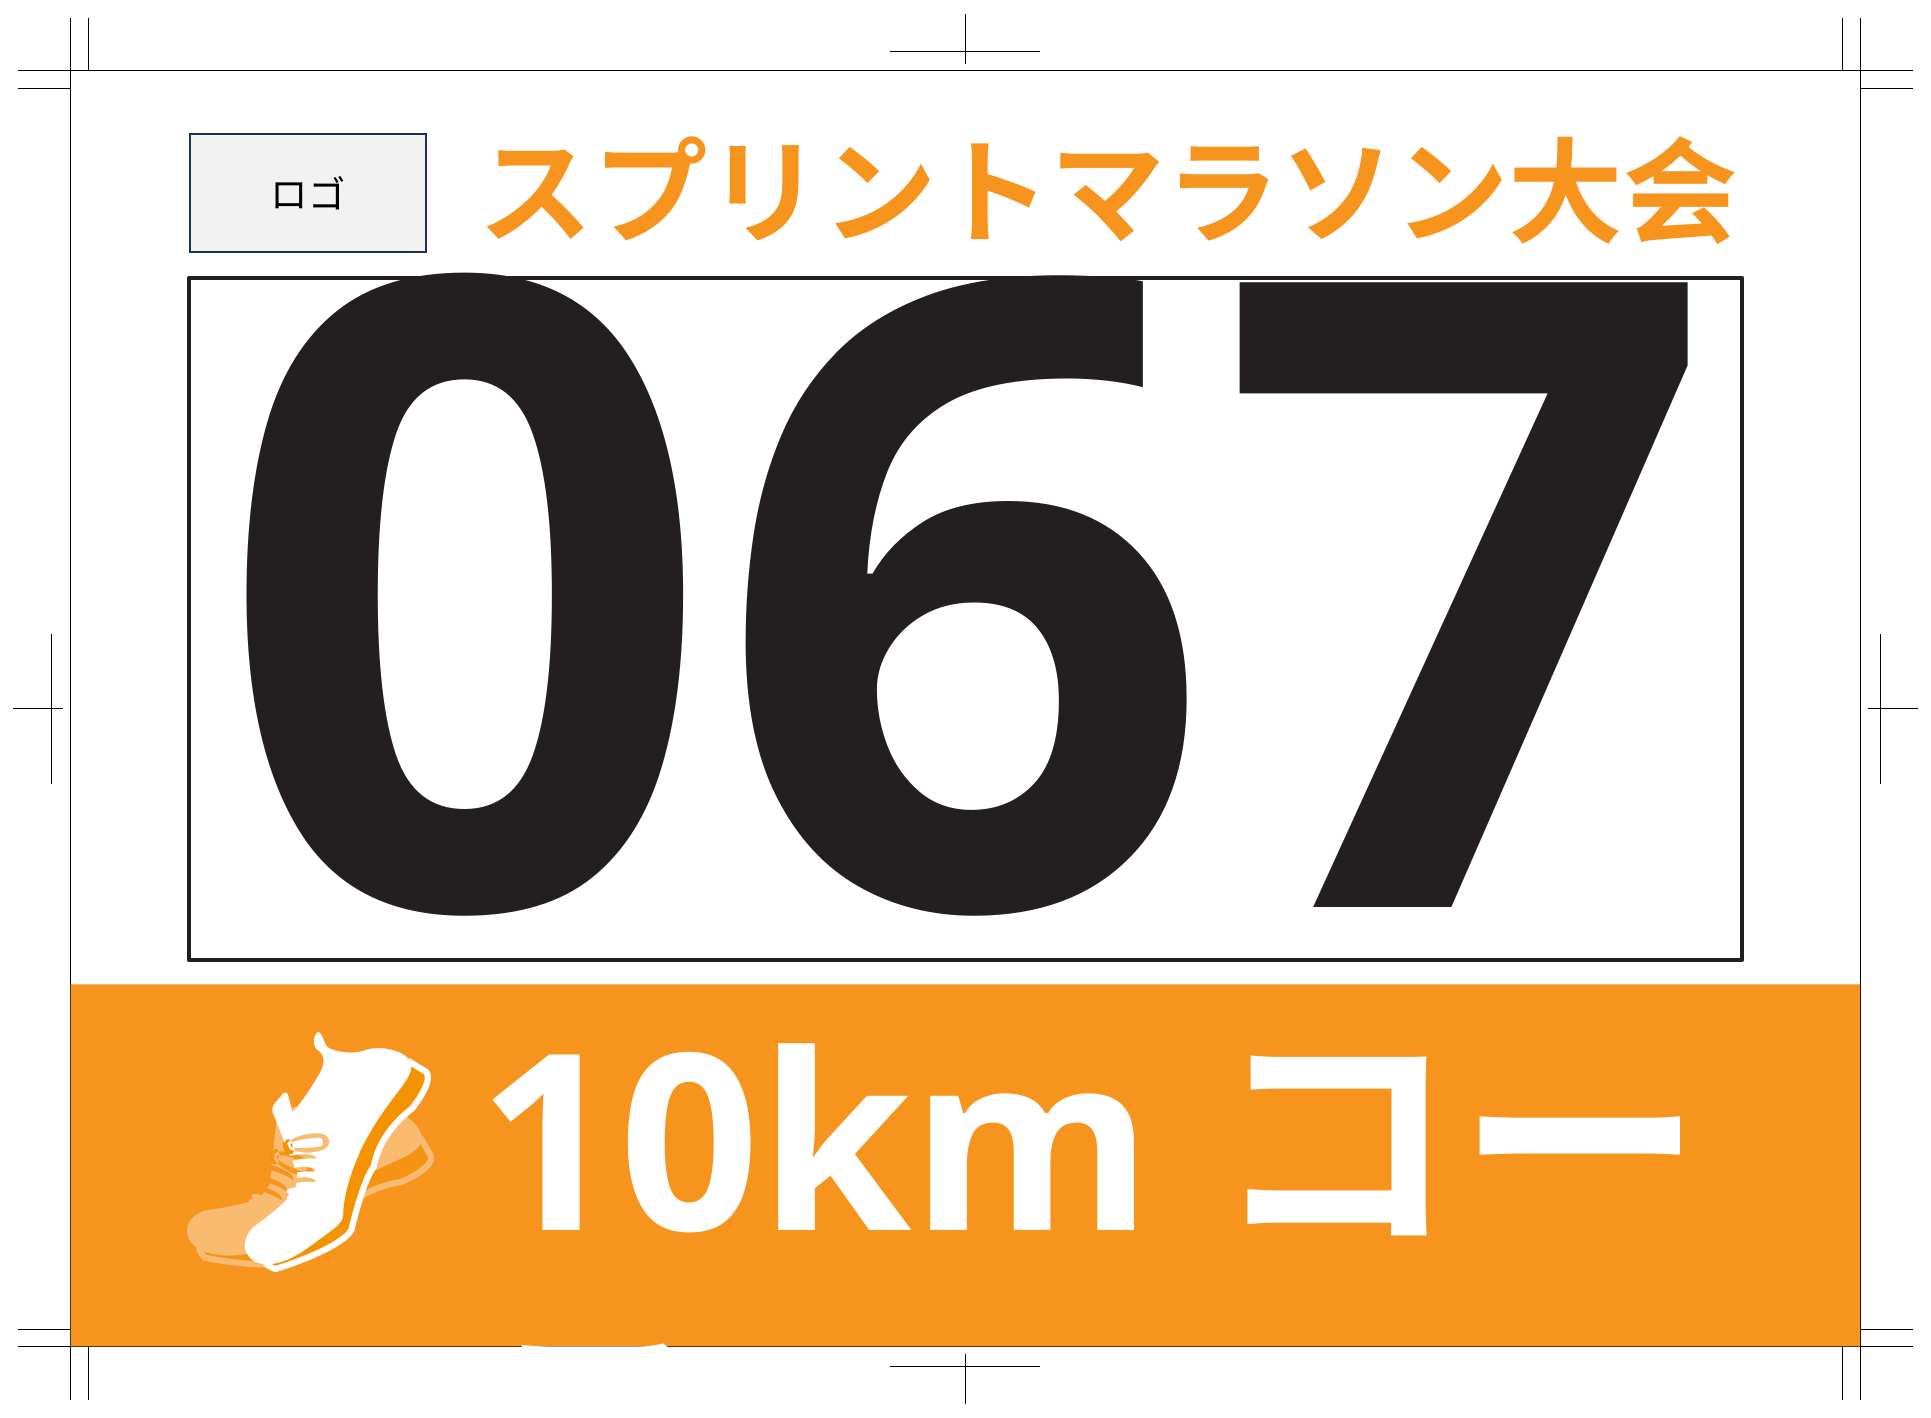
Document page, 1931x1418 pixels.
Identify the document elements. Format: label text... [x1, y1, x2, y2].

text_box 067 [190, 94, 1742, 1021]
text_box 10kmコース [478, 984, 1742, 1288]
picture [169, 1014, 452, 1290]
text_box スプリントマラソン大会 [478, 120, 1750, 263]
text_box ロゴ [189, 133, 427, 253]
